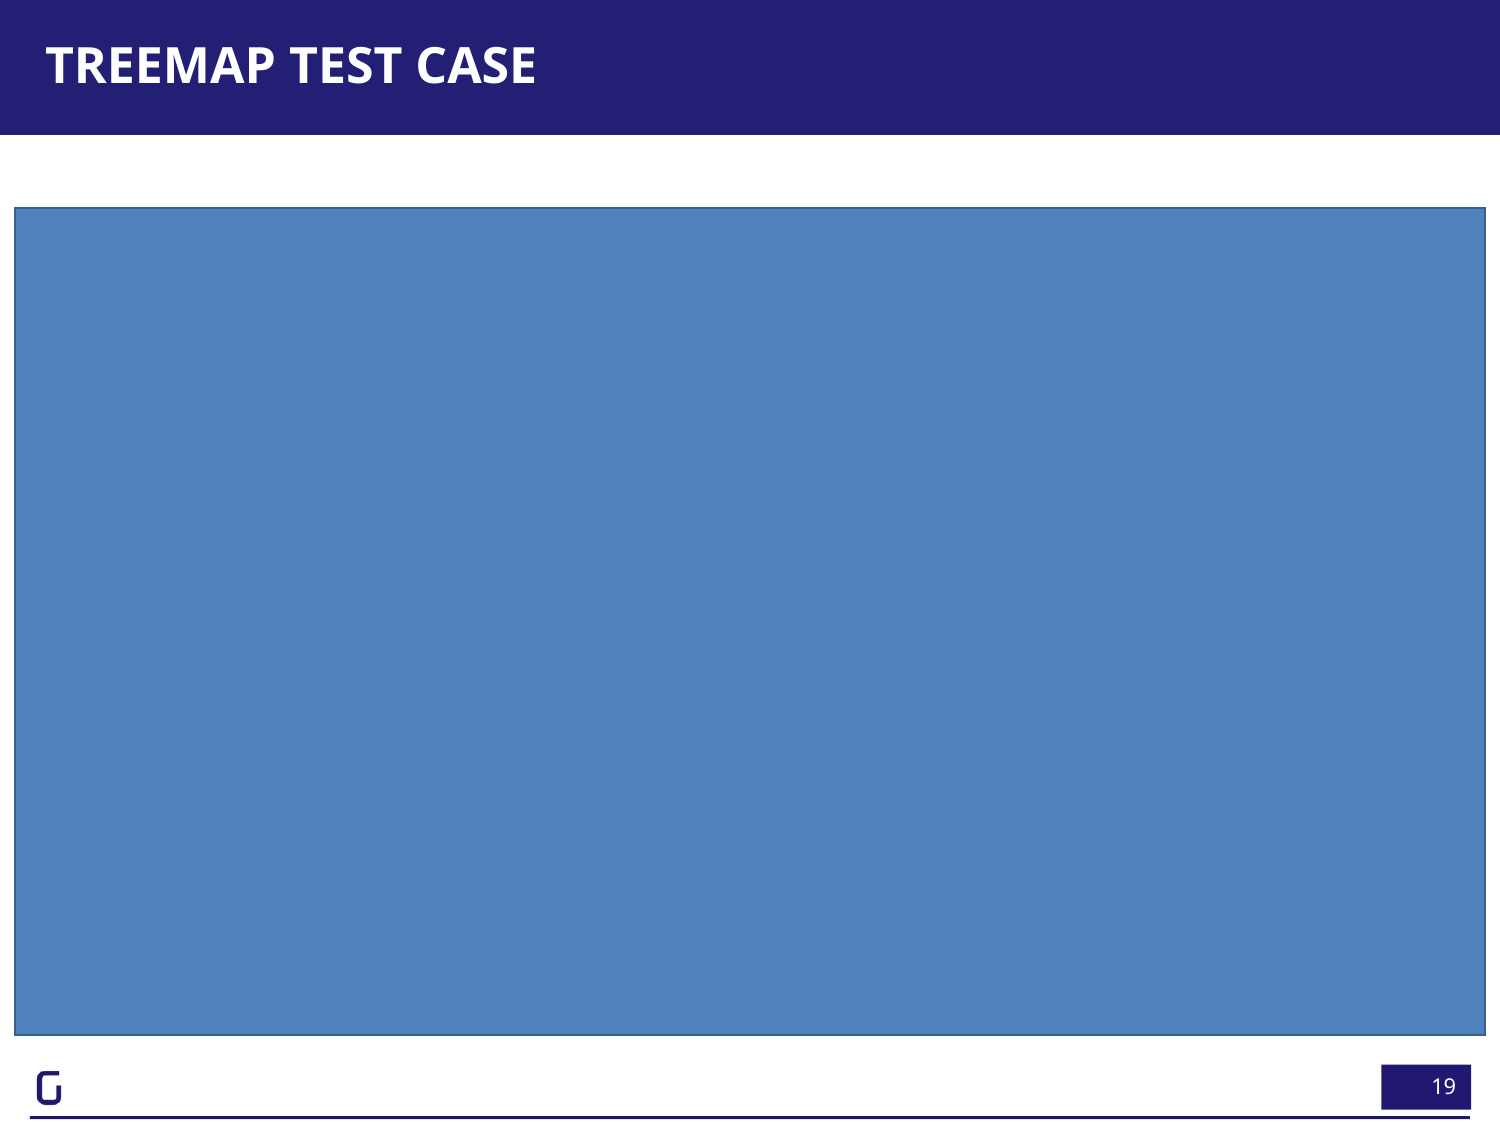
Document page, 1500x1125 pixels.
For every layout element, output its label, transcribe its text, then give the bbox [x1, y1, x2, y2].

title Treemap Test Case [30, 15, 1470, 120]
text_box [14, 207, 1486, 1036]
picture [30, 1064, 67, 1110]
